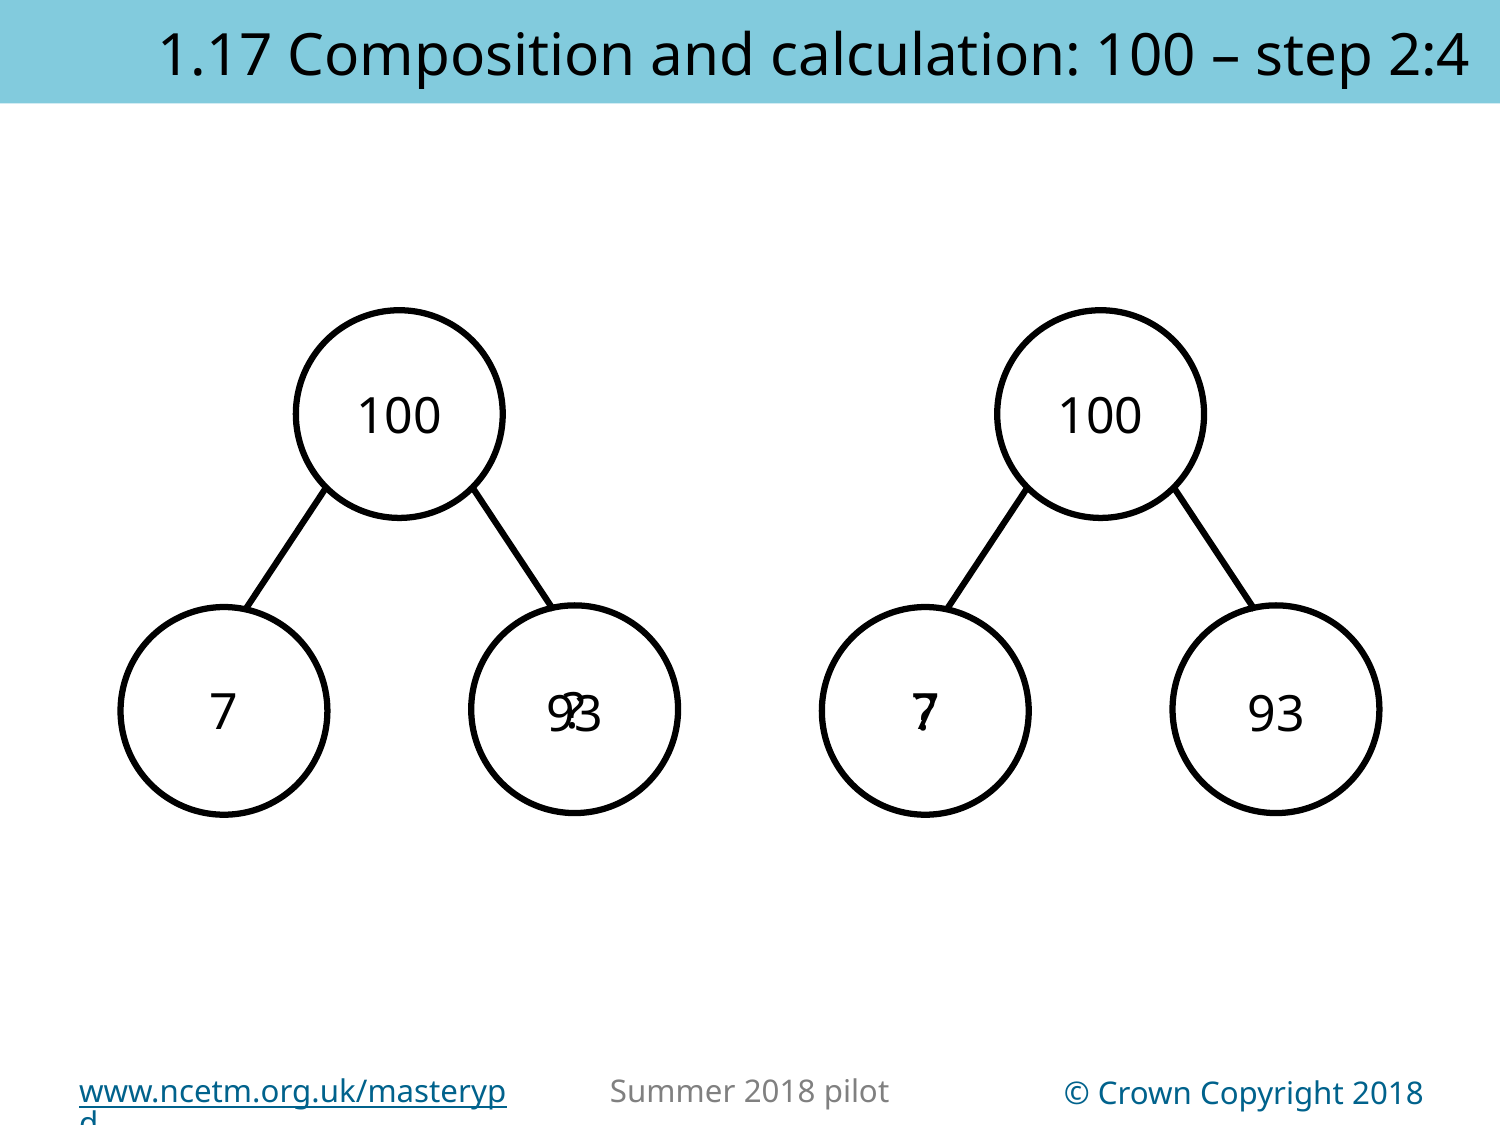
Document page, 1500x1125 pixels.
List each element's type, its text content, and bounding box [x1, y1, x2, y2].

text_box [925, 507, 1049, 590]
text_box [471, 605, 679, 814]
text_box ? [548, 671, 601, 747]
list 1.17 Composition and calculation: 100 – step 2:4 [0, 0, 1500, 104]
text_box [1172, 605, 1380, 814]
text_box ? [899, 673, 952, 748]
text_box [1152, 507, 1276, 590]
text_box [120, 607, 328, 815]
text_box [451, 507, 575, 590]
text_box [295, 310, 503, 518]
text_box [997, 310, 1205, 518]
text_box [224, 507, 348, 590]
text_box [821, 607, 1029, 815]
